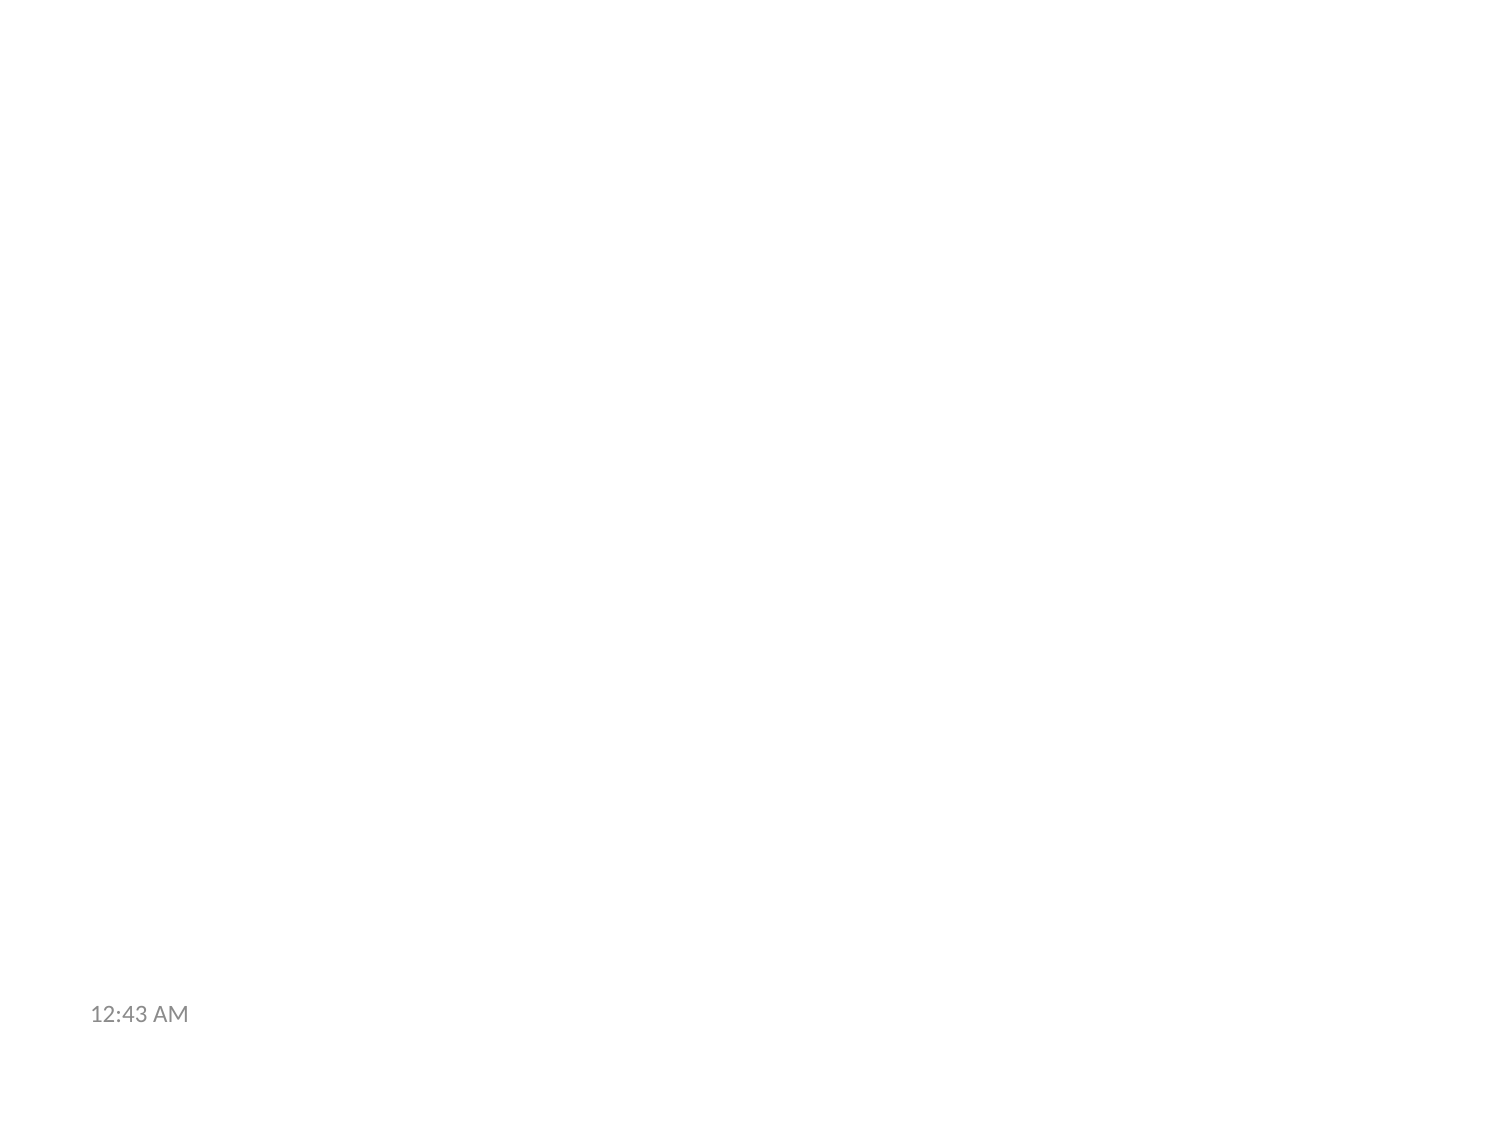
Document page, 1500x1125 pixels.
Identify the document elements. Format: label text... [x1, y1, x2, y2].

text_box 3:35 PM [75, 982, 425, 1043]
